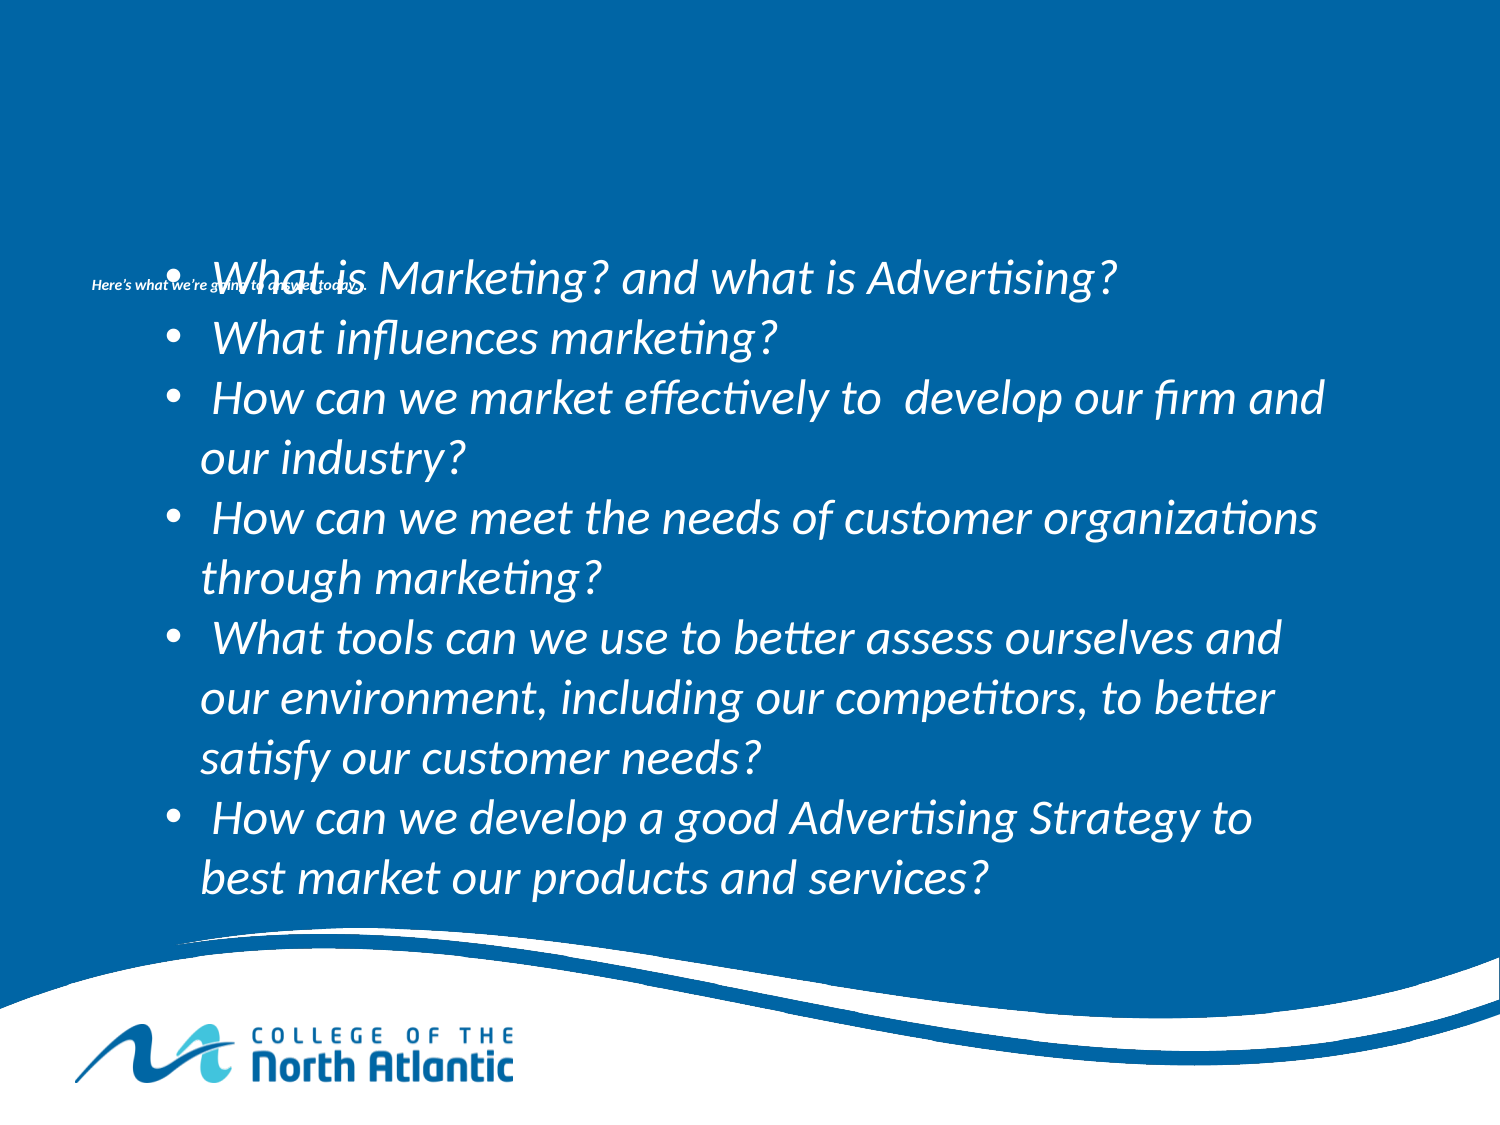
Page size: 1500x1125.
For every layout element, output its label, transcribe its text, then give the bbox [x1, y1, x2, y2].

title Here’s what we’re going to answer today... [76, 265, 149, 378]
text_box What is Marketing? and what is Advertising? What influences marketing? How can we market effectively to develop our firm and our industry? How can we meet the needs of customer organizations through marketing? What tools can we use to better assess ourselves and our environment, including our competitors, to better satisfy our customer needs? How can we develop a good Advertising Strategy to best market our products and services? [149, 237, 1350, 973]
picture [0, 928, 1500, 1125]
